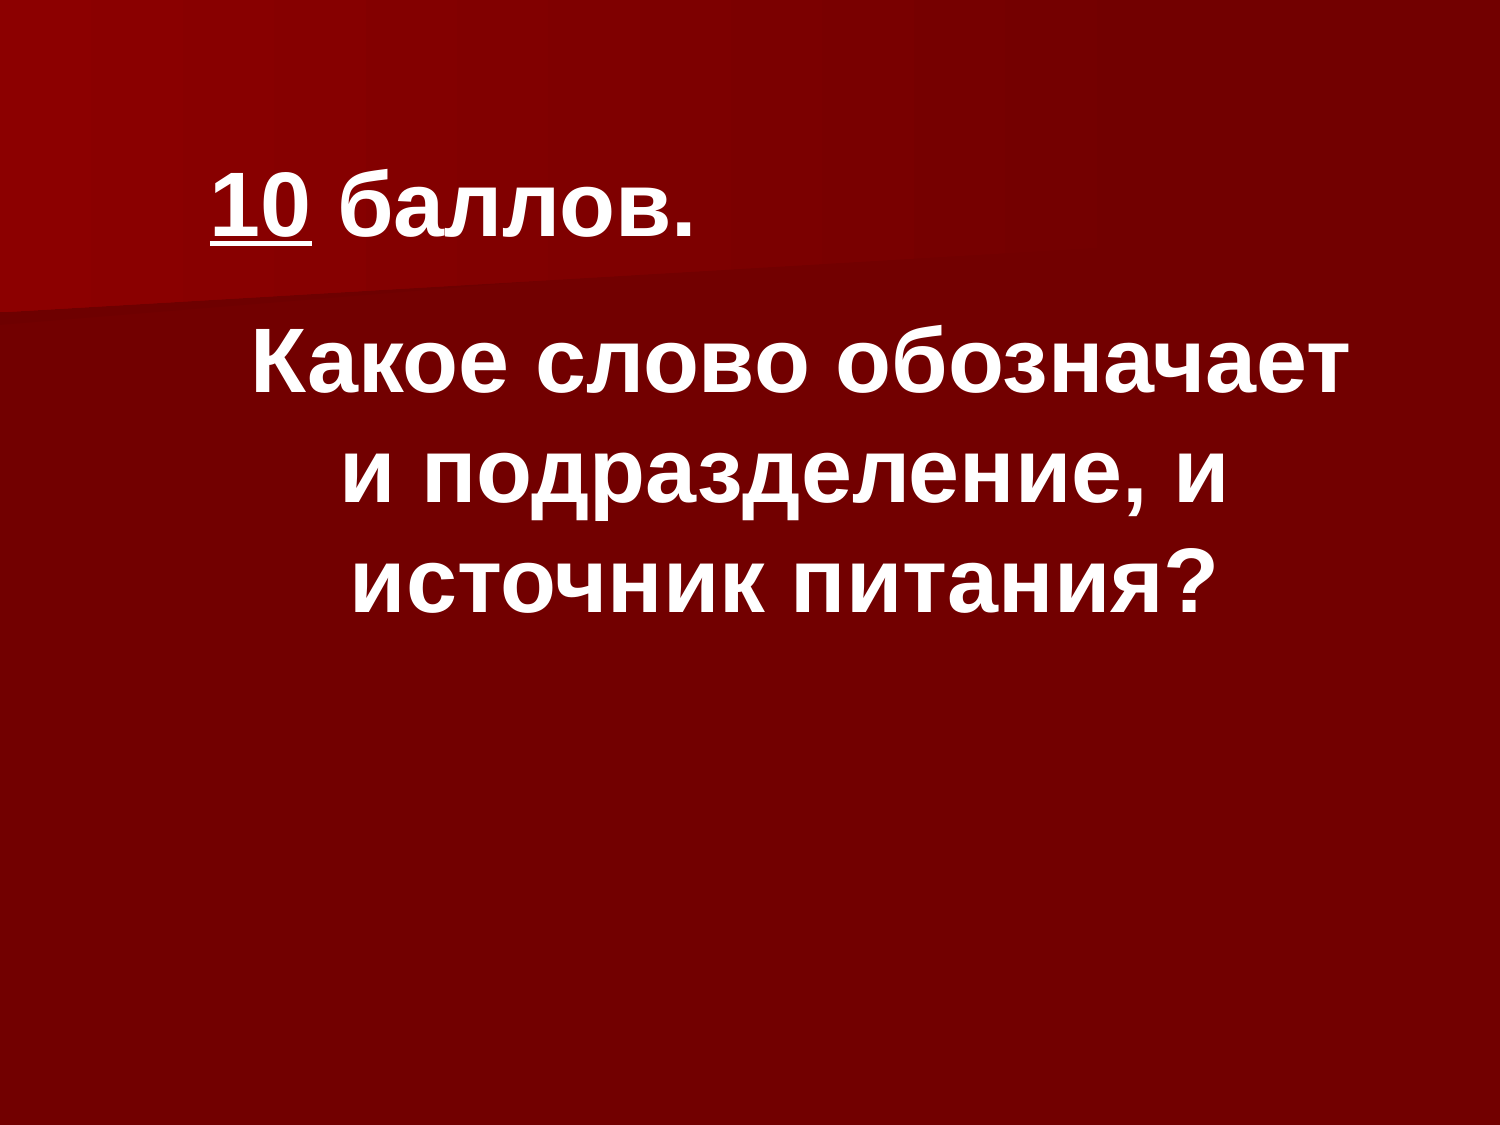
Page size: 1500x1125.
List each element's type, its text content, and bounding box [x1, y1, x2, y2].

text_box 10 баллов. Какое слово обозначает и подразделение, и источник питания? [194, 137, 1376, 638]
